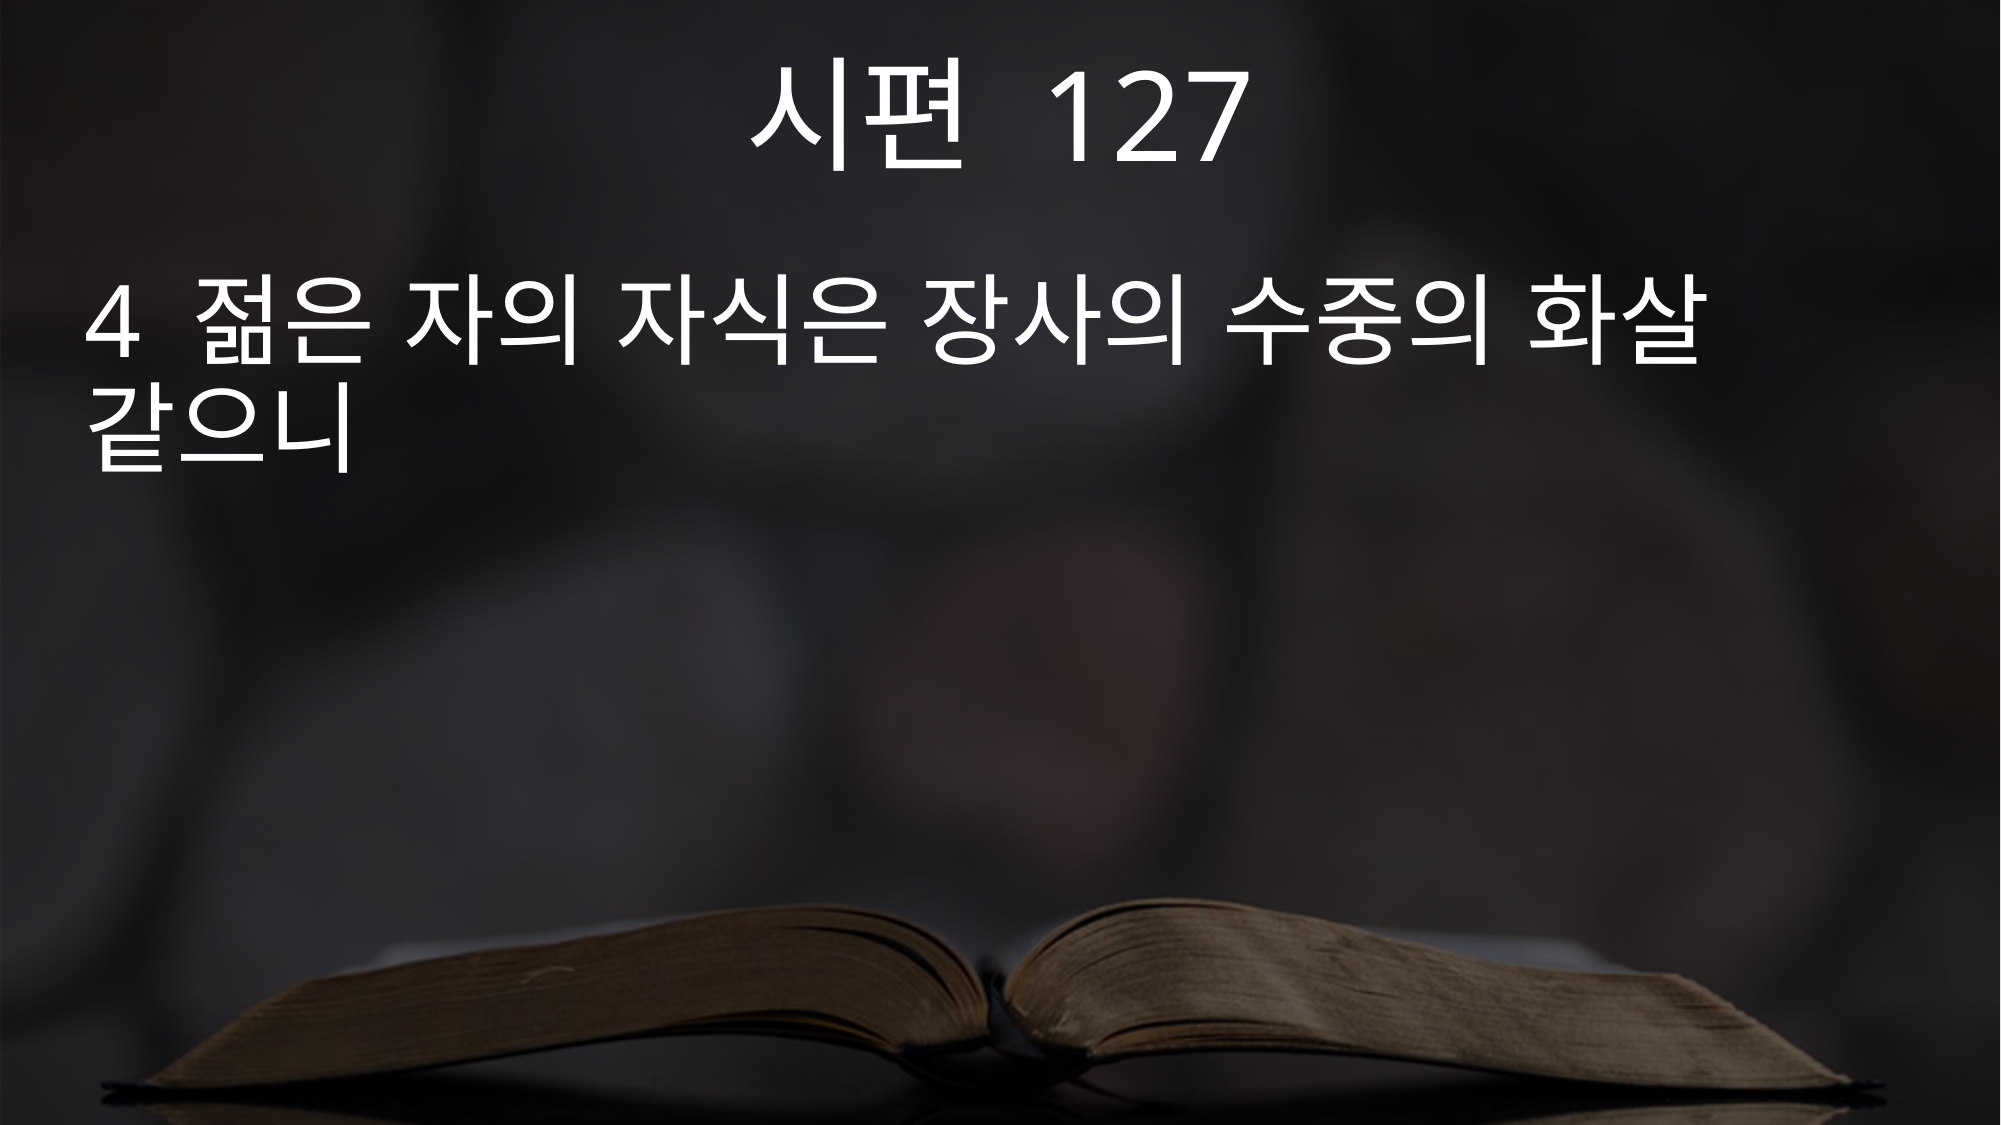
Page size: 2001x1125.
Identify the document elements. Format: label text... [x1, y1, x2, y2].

footer 시편 127 [0, 32, 2000, 192]
list 4 젊은 자의 자식은 장사의 수중의 화살 같으니 [69, 263, 1953, 423]
picture [0, 0, 2001, 1125]
